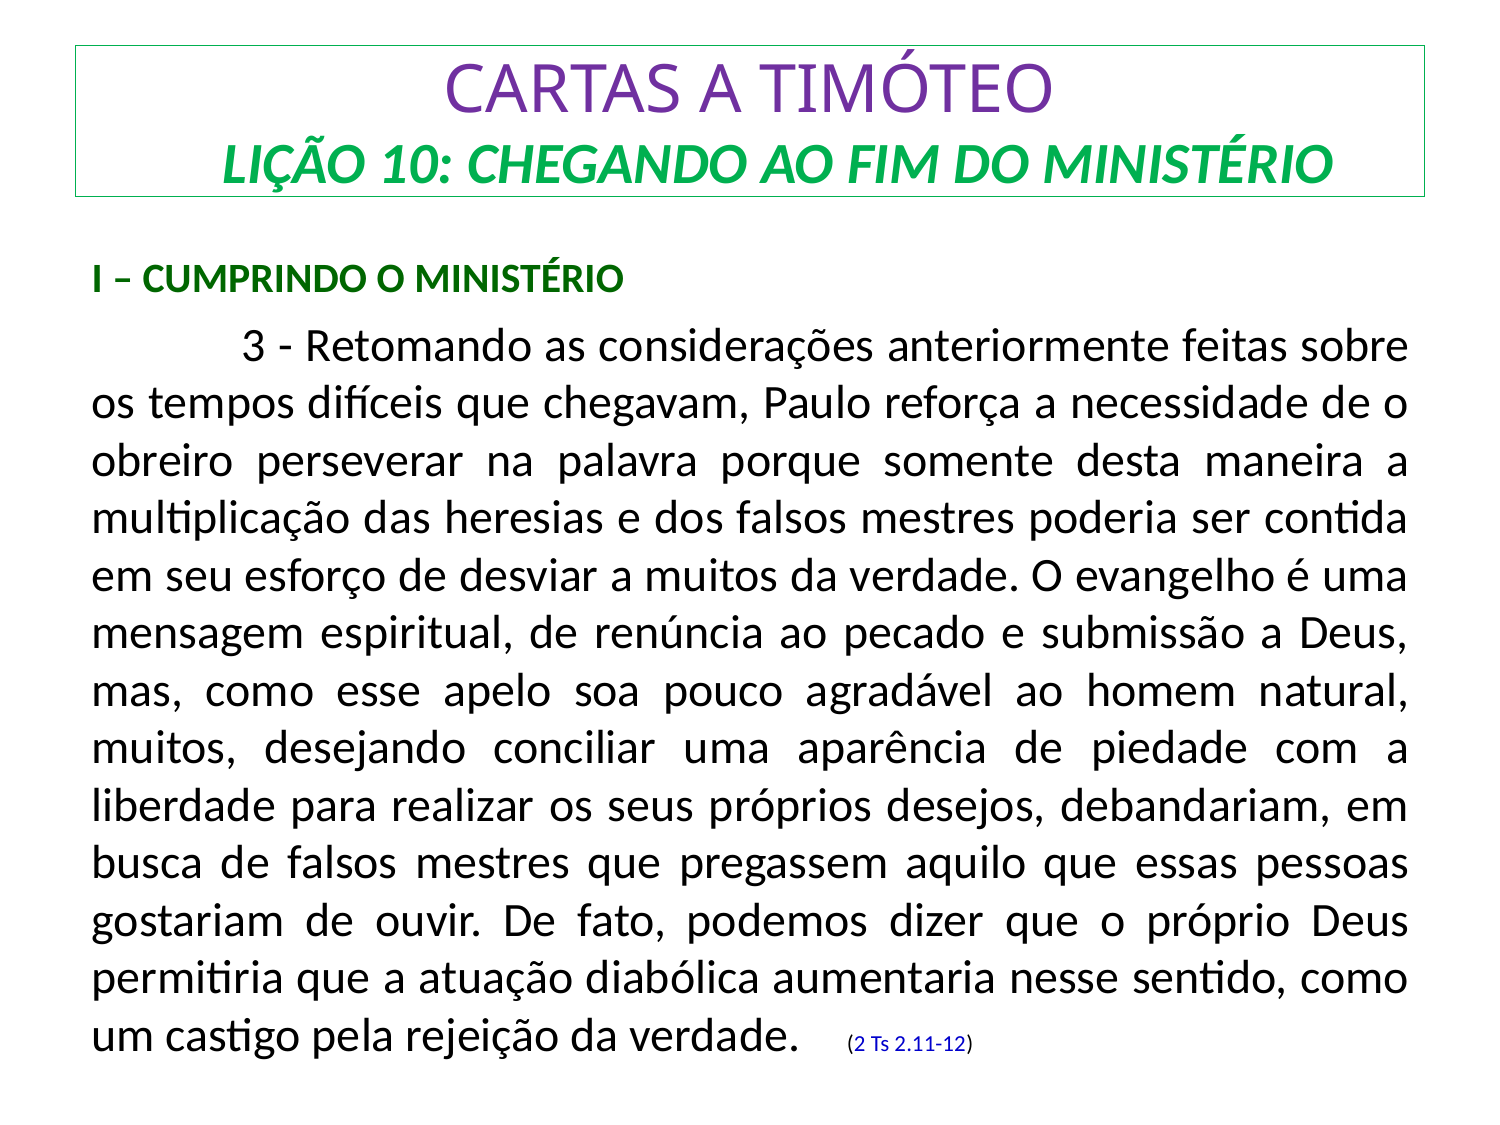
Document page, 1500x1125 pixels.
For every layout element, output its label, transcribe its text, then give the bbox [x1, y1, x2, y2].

title CARTAS A TIMÓTEO LIÇÃO 10: CHEGANDO AO FIM DO MINISTÉRIO [75, 45, 1425, 197]
list I – CUMPRINDO O MINISTÉRIO 3 - Retomando as considerações anteriormente feitas sobre os tempos difíceis que chegavam, Paulo reforça a necessidade de o obreiro perseverar na palavra porque somente desta maneira a multiplicação das heresias e dos falsos mestres poderia ser contida em seu esforço de desviar a muitos da verdade. O evangelho é uma mensagem espiritual, de renúncia ao pecado e submissão a Deus, mas, como esse apelo soa pouco agradável ao homem natural, muitos, desejando conciliar uma aparência de piedade com a liberdade para realizar os seus próprios desejos, debandariam, em busca de falsos mestres que pregassem aquilo que essas pessoas gostariam de ouvir. De fato, podemos dizer que o próprio Deus permitiria que a atuação diabólica aumentaria nesse sentido, como um castigo pela rejeição da verdade. (2 Ts 2.11-12) [76, 243, 1427, 1059]
